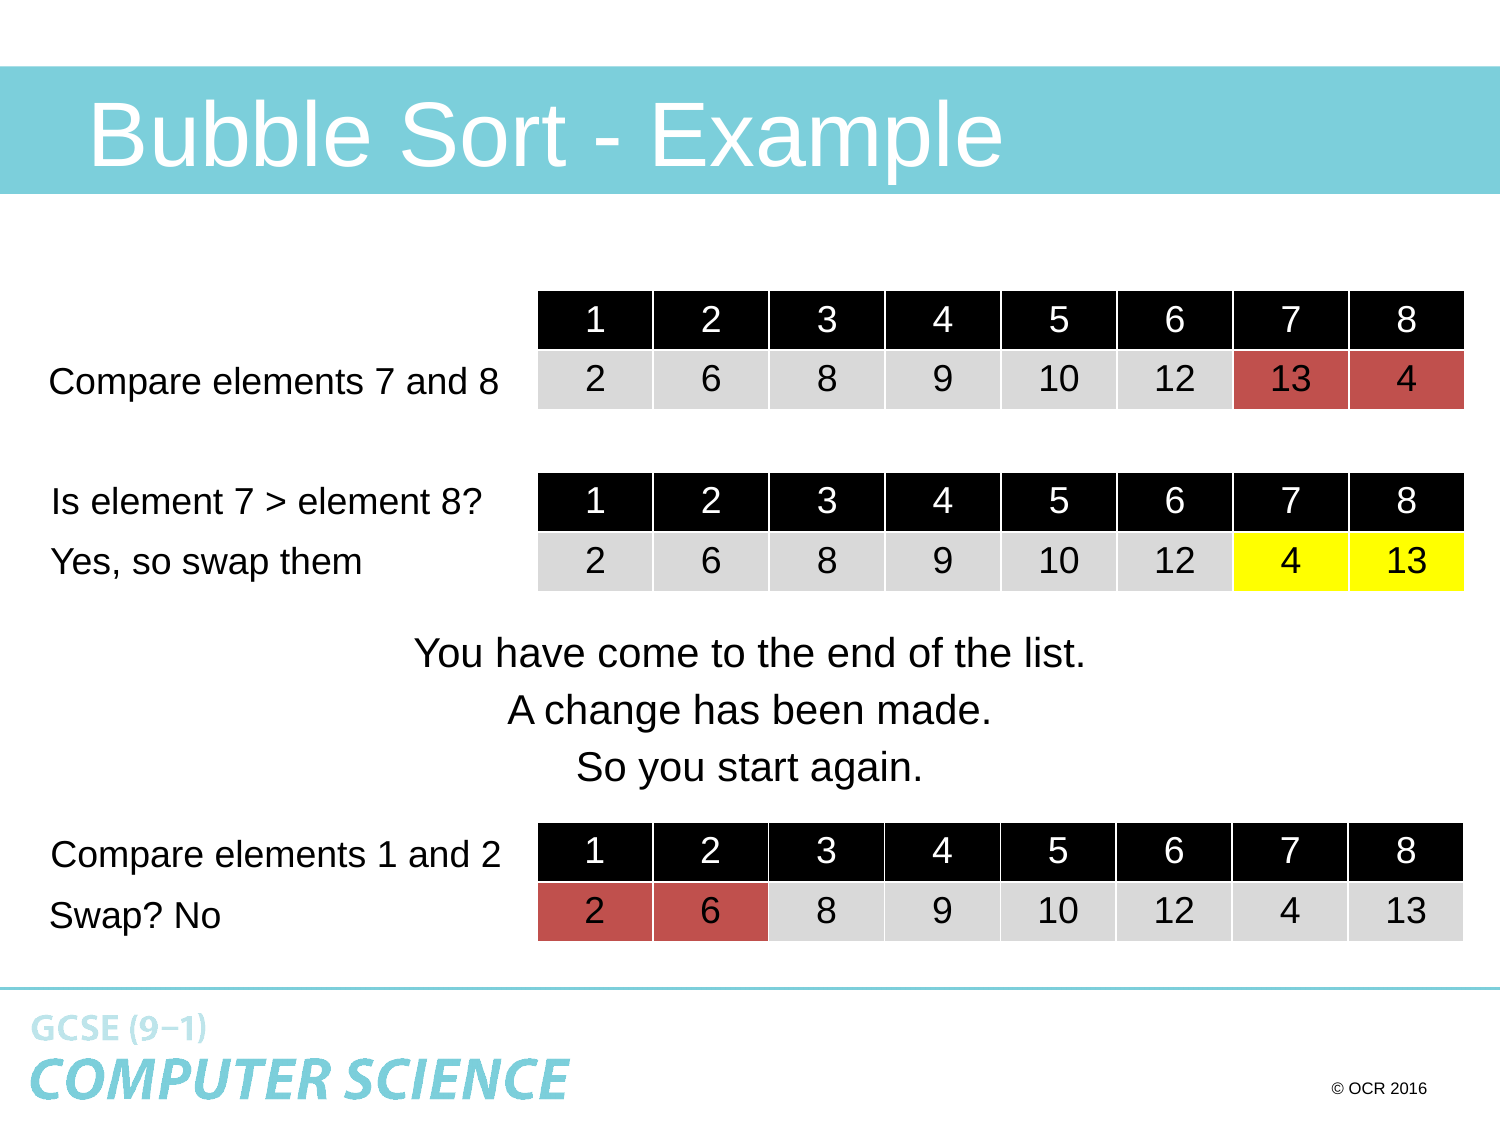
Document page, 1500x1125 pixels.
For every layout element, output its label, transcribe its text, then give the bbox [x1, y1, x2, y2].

table_cell 9 [886, 351, 1000, 409]
text_box You have come to the end of the list. A change has been made. So you start again. [31, 611, 1469, 798]
table_header 4 [885, 823, 1000, 881]
table_header 7 [1234, 473, 1348, 531]
table_header 1 [538, 823, 652, 881]
table_header 8 [1350, 473, 1464, 531]
table_header 1 [538, 473, 652, 531]
text_box Yes, so swap them [35, 529, 379, 590]
text_box Swap? No [34, 883, 237, 944]
table_cell 9 [885, 883, 1000, 941]
table_cell 12 [1118, 533, 1232, 591]
table_cell 13 [1234, 351, 1348, 409]
table_header 2 [654, 473, 768, 531]
table_cell 6 [654, 351, 768, 409]
table_header 8 [1349, 823, 1463, 881]
table_header 4 [886, 473, 1000, 531]
table_header 3 [769, 823, 884, 881]
table_header 1 [538, 291, 652, 349]
table_cell 12 [1117, 883, 1231, 941]
table_cell 9 [886, 533, 1000, 591]
table_header 5 [1002, 291, 1116, 349]
table_cell 8 [770, 533, 884, 591]
table_cell 6 [654, 883, 768, 941]
table_cell 10 [1001, 883, 1115, 941]
text_box Compare elements 7 and 8 [33, 349, 519, 410]
table_cell 10 [1002, 533, 1116, 591]
table_cell 6 [654, 533, 768, 591]
table_header 6 [1118, 473, 1232, 531]
title Bubble Sort - Example [0, 66, 1500, 194]
table_cell 12 [1118, 351, 1232, 409]
table_header 6 [1118, 291, 1232, 349]
table_cell 13 [1350, 533, 1464, 591]
text_box Compare elements 1 and 2 [35, 822, 517, 882]
table_header 5 [1001, 823, 1115, 881]
table_cell 4 [1234, 533, 1348, 591]
table_header 6 [1117, 823, 1231, 881]
table_header 2 [654, 291, 768, 349]
text_box Is element 7 > element 8? [36, 469, 509, 530]
table_header 3 [770, 291, 884, 349]
table_header 8 [1350, 291, 1464, 349]
table_cell 2 [538, 533, 652, 591]
table_cell 8 [770, 351, 884, 409]
table_cell 13 [1349, 883, 1463, 941]
table_header 7 [1234, 291, 1348, 349]
table_cell 8 [769, 883, 884, 941]
table_header 3 [770, 473, 884, 531]
table_header 2 [654, 823, 768, 881]
table_header 7 [1233, 823, 1347, 881]
table_cell 2 [538, 883, 652, 941]
picture [0, 987, 1500, 1124]
table_cell 4 [1233, 883, 1347, 941]
table_header 4 [886, 291, 1000, 349]
table_cell 4 [1350, 351, 1464, 409]
table_cell 10 [1002, 351, 1116, 409]
table_header 5 [1002, 473, 1116, 531]
table_cell 2 [538, 351, 652, 409]
